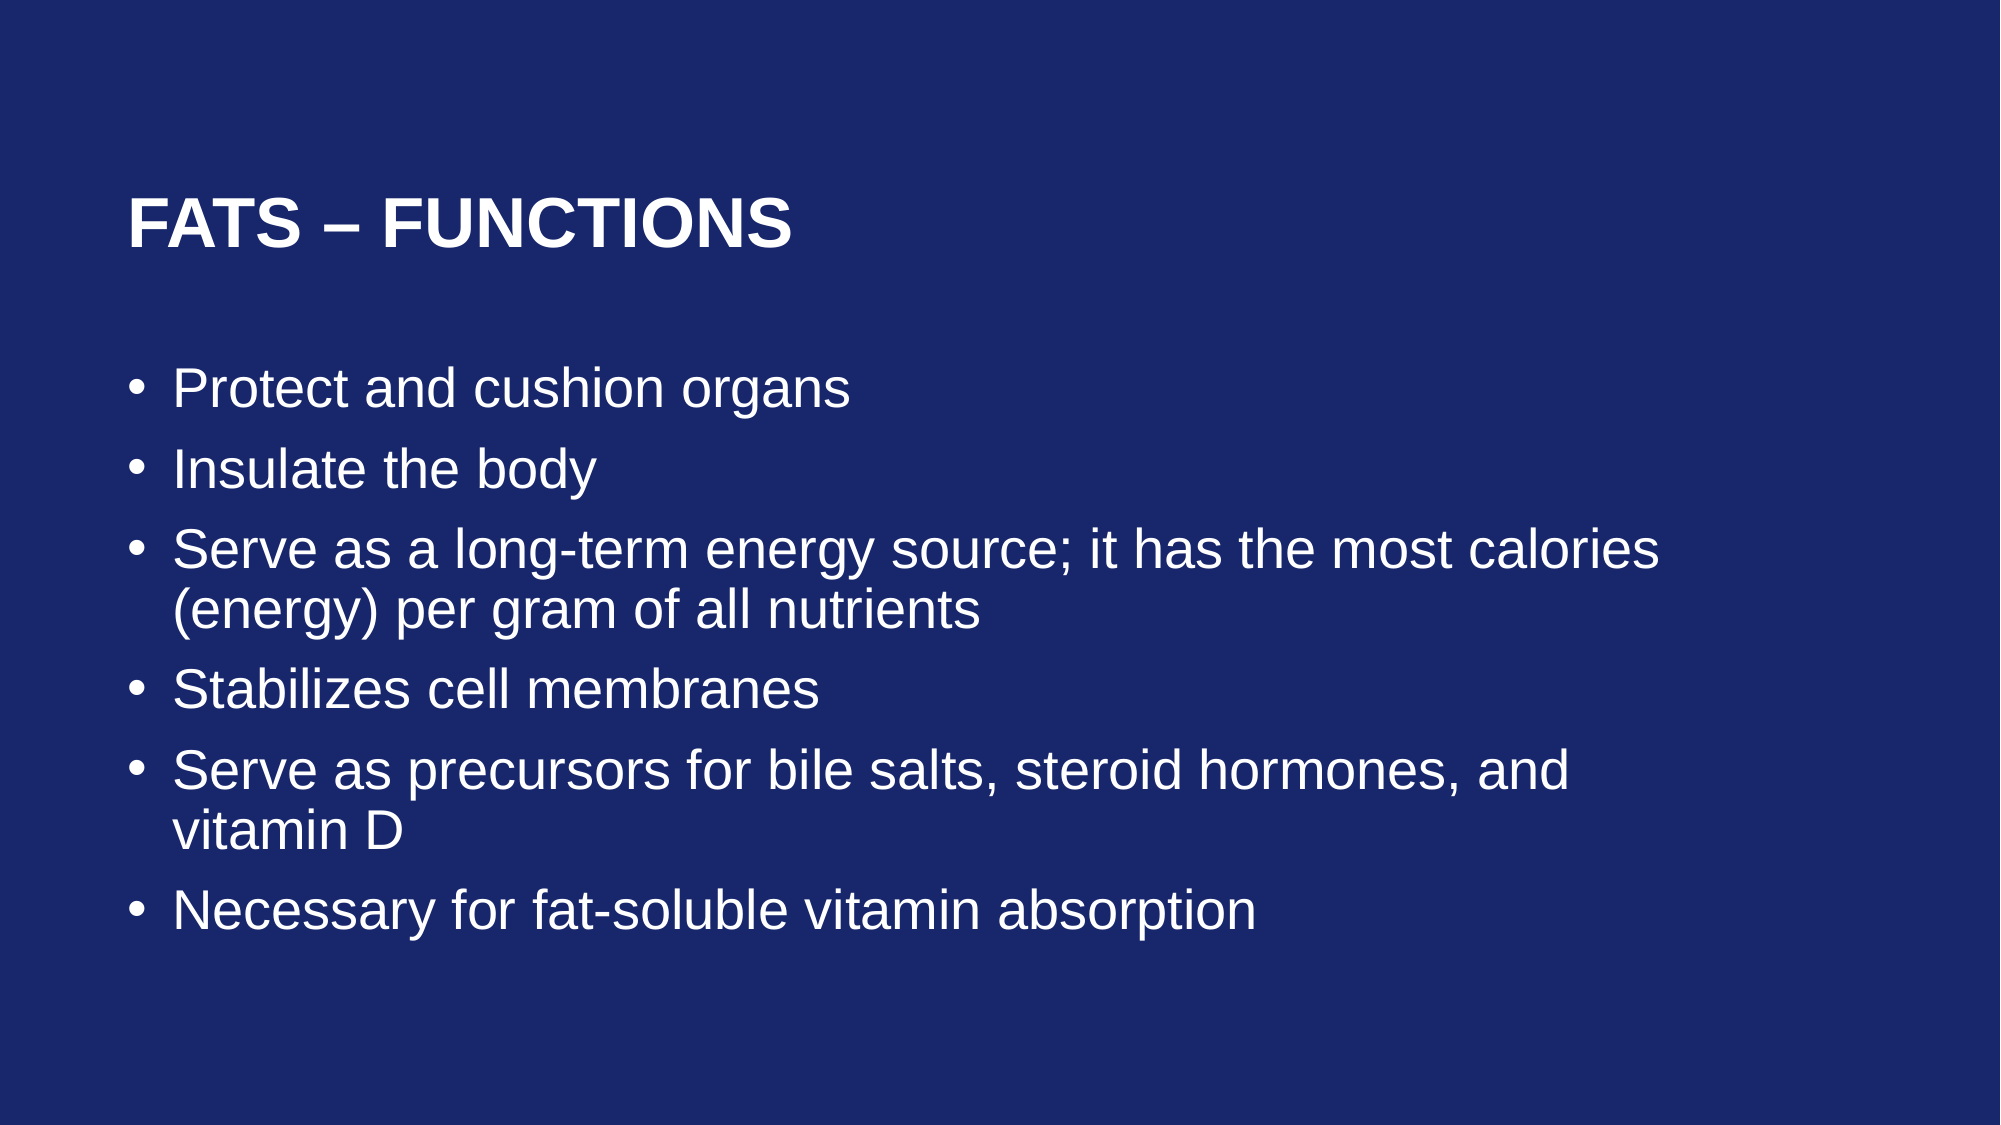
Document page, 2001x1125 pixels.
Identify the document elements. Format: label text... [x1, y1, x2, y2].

title Fats – Functions [112, 99, 1775, 339]
list Protect and cushion organs Insulate the body Serve as a long-term energy source; it has the most calories (energy) per gram of all nutrients Stabilizes cell membranes Serve as precursors for bile salts, steroid hormones, and vitamin D Necessary for fat-soluble vitamin absorption [112, 351, 1775, 950]
